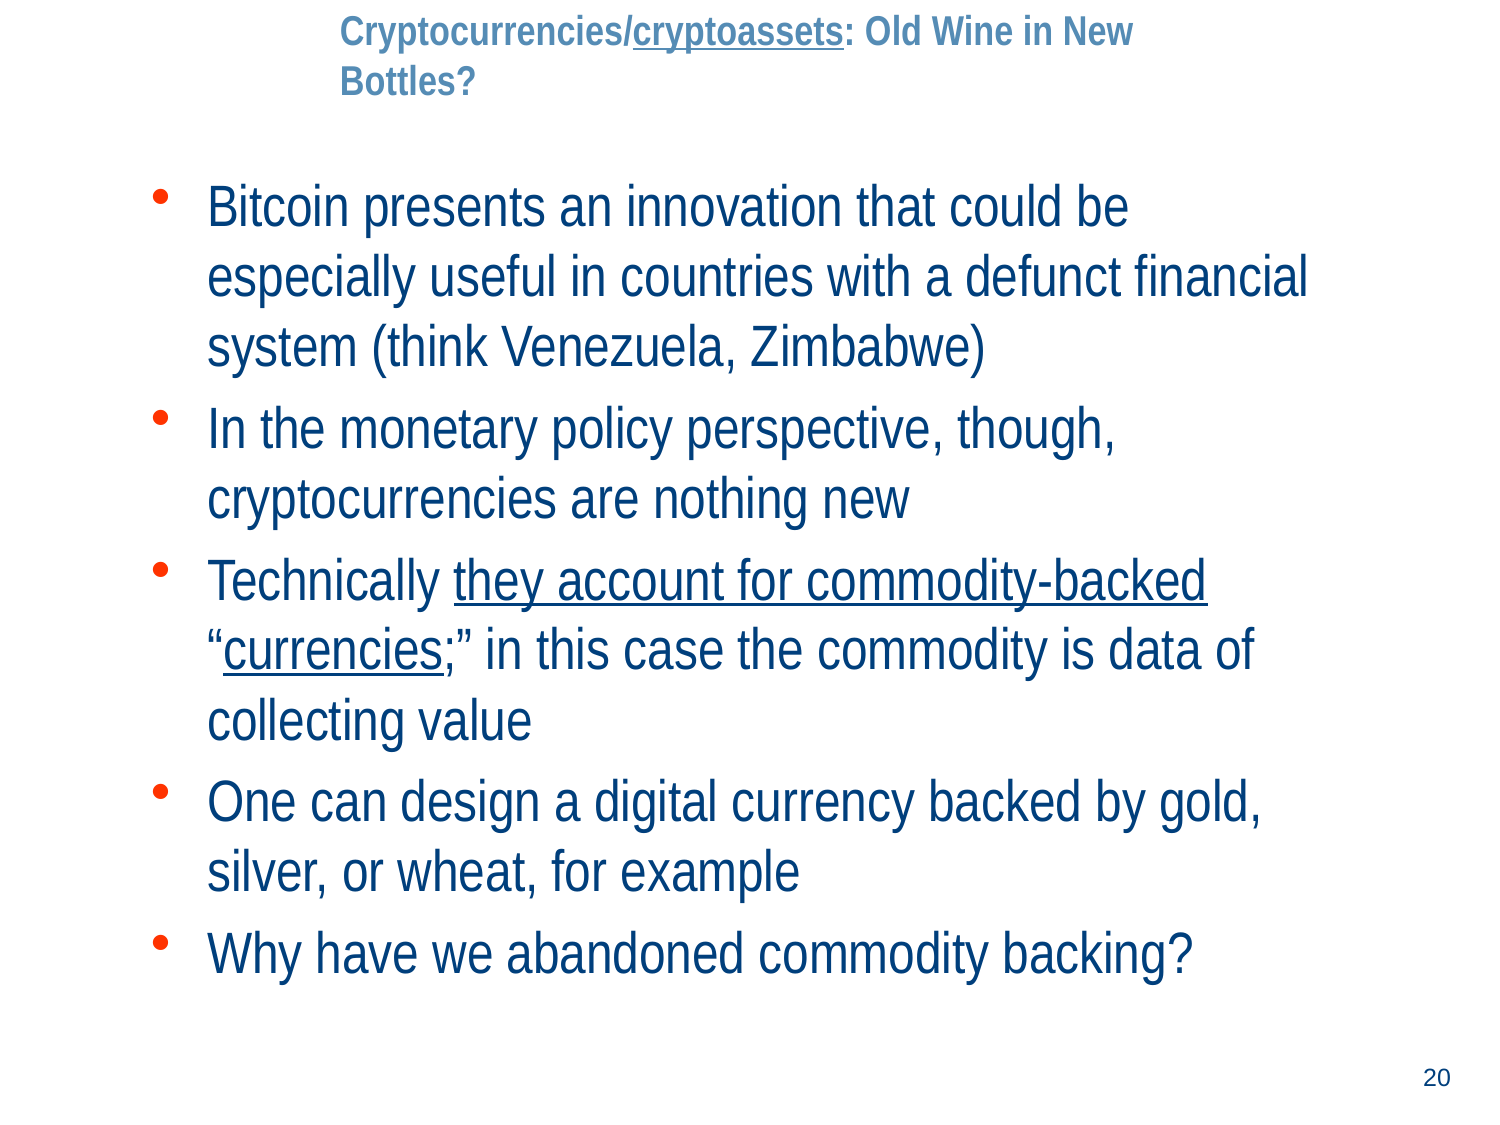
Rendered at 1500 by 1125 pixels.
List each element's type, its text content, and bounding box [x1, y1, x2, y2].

slide_number 20 [1116, 1047, 1467, 1107]
title Cryptocurrencies/cryptoassets: Old Wine in New Bottles? [324, 12, 1294, 96]
list Bitcoin presents an innovation that could be especially useful in countries with a defunct financial system (think Venezuela, Zimbabwe) In the monetary policy perspective, though, cryptocurrencies are nothing new Technically they account for commodity-backed “currencies;” in this case the commodity is data of collecting value One can design a digital currency backed by gold, silver, or wheat, for example Why have we abandoned commodity backing? [135, 160, 1365, 1024]
